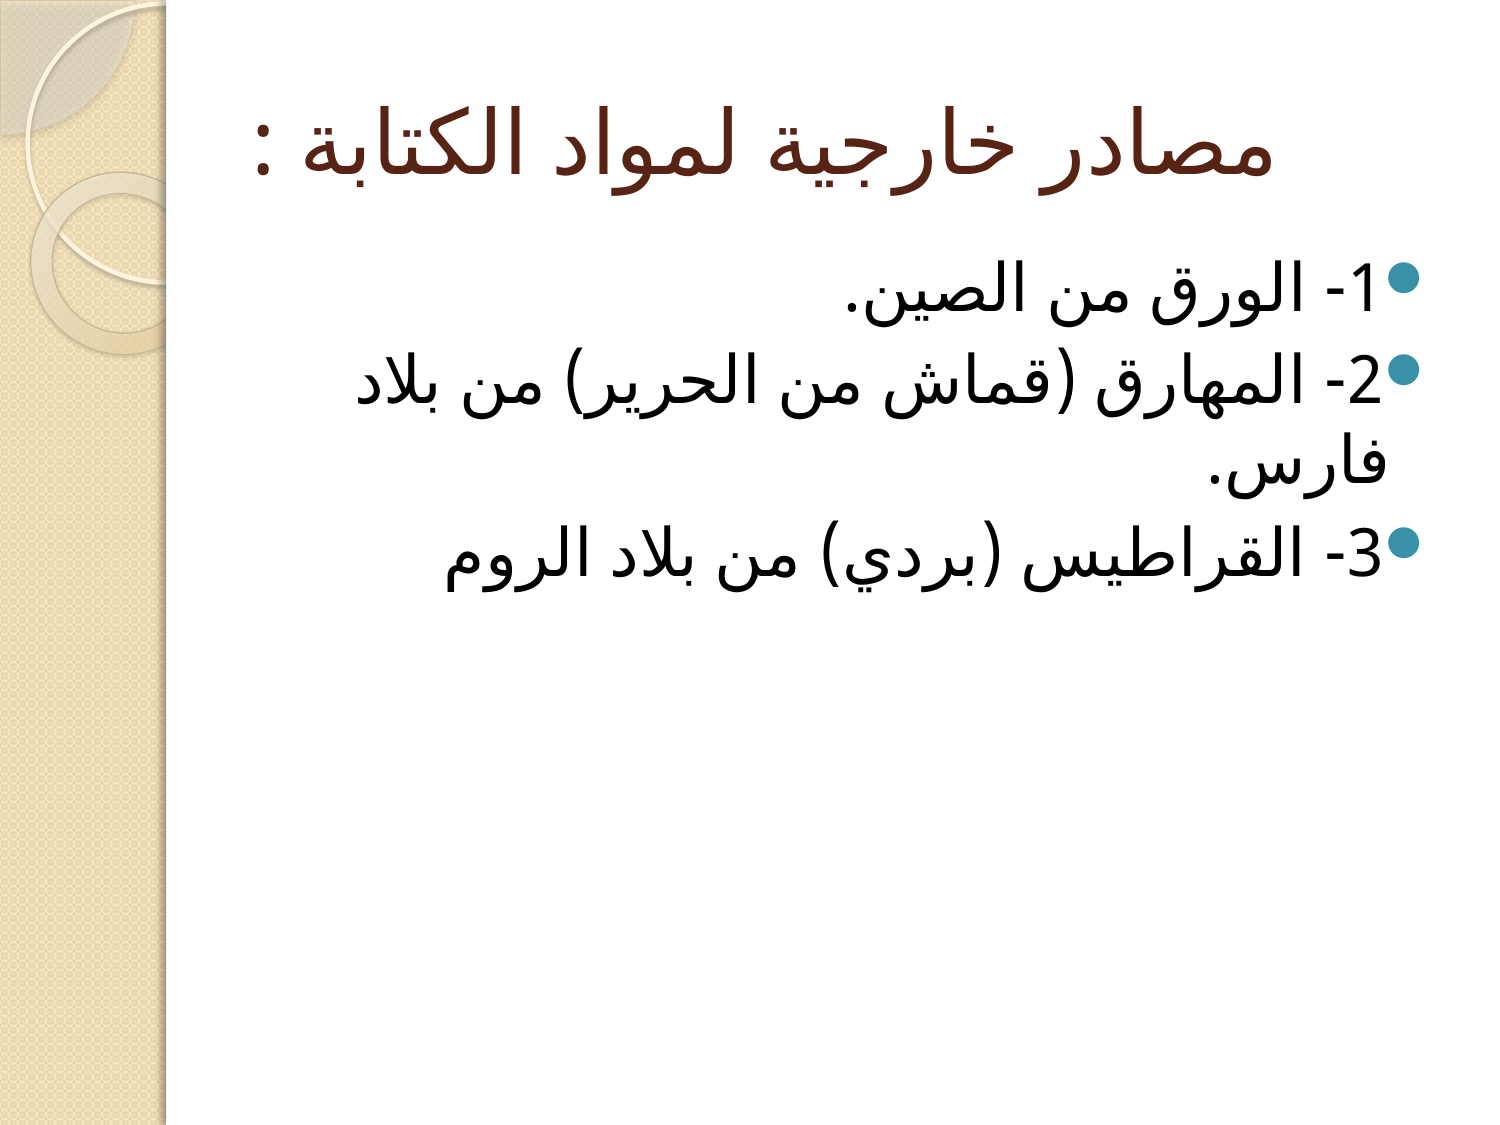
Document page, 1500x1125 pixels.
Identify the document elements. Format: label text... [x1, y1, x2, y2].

title مصادر خارجية لمواد الكتابة : [235, 45, 1466, 233]
list 1- الورق من الصين. 2- المهارق (قماش من الحرير) من بلاد فارس. 3- القراطيس (بردي) من بلاد الروم [235, 237, 1466, 1025]
